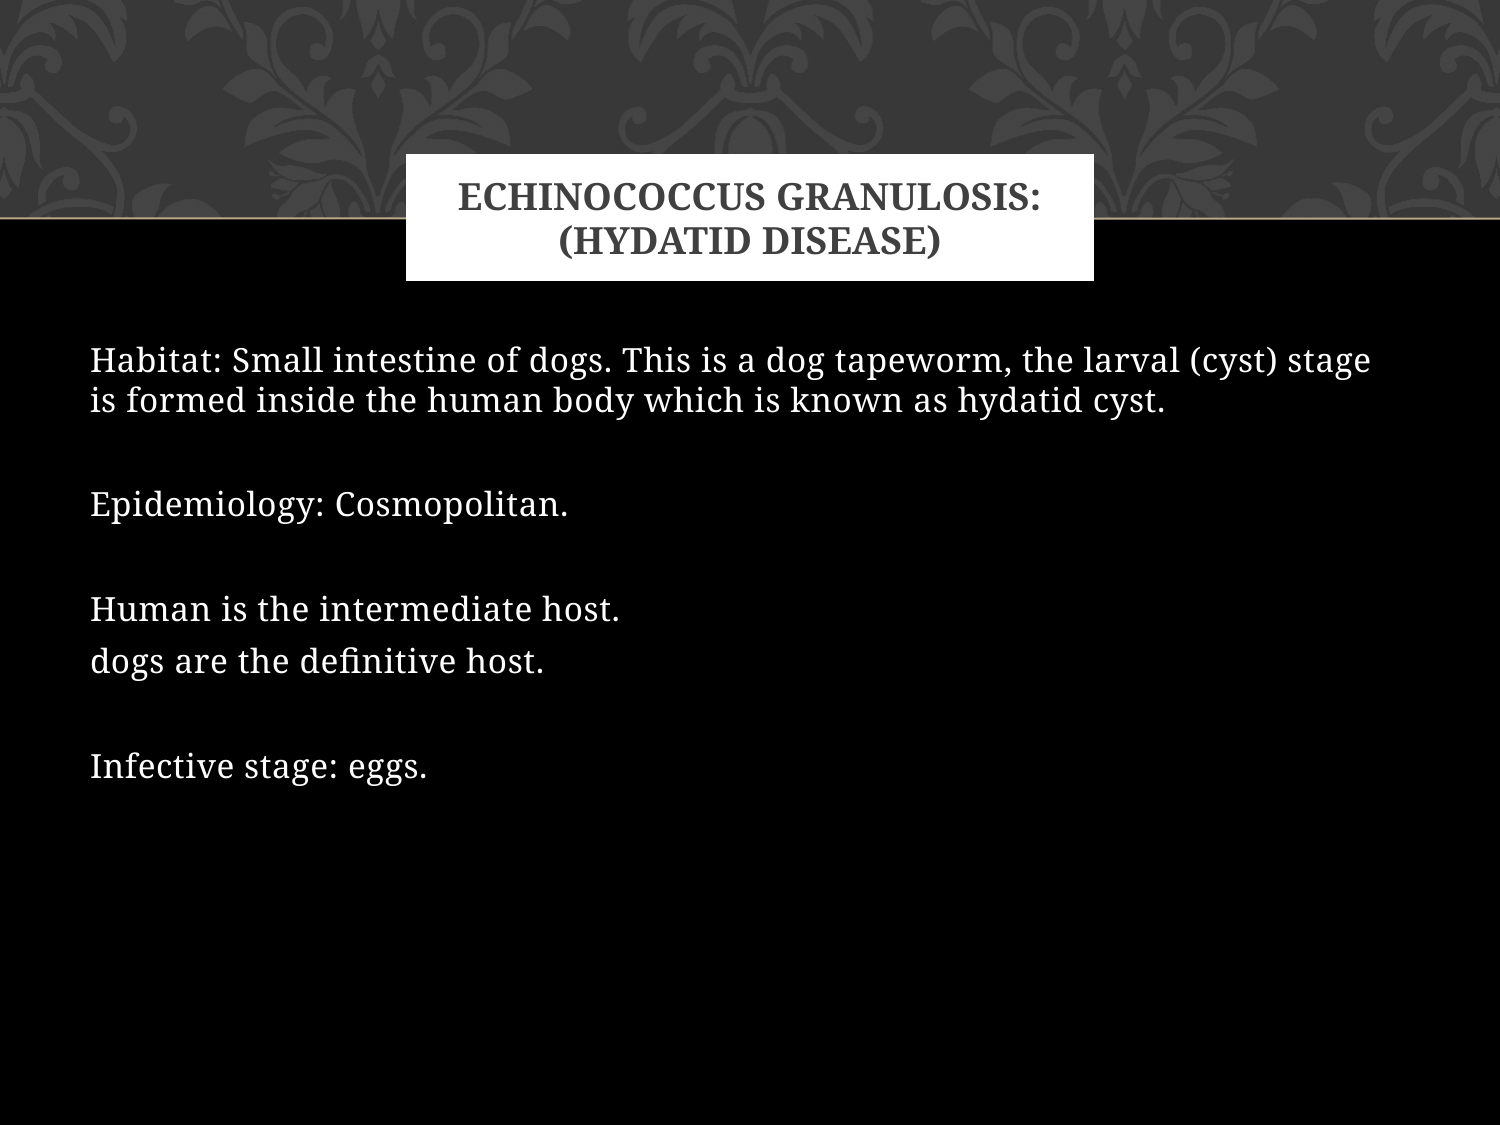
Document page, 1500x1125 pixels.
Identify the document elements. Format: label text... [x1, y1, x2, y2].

title Echinococcus granulosis: (Hydatid disease) [406, 154, 1094, 281]
list Habitat: Small intestine of dogs. This is a dog tapeworm, the larval (cyst) stage is formed inside the human body which is known as hydatid cyst. Epidemiology: Cosmopolitan. Human is the intermediate host. dogs are the definitive host. Infective stage: eggs. [75, 331, 1425, 1000]
